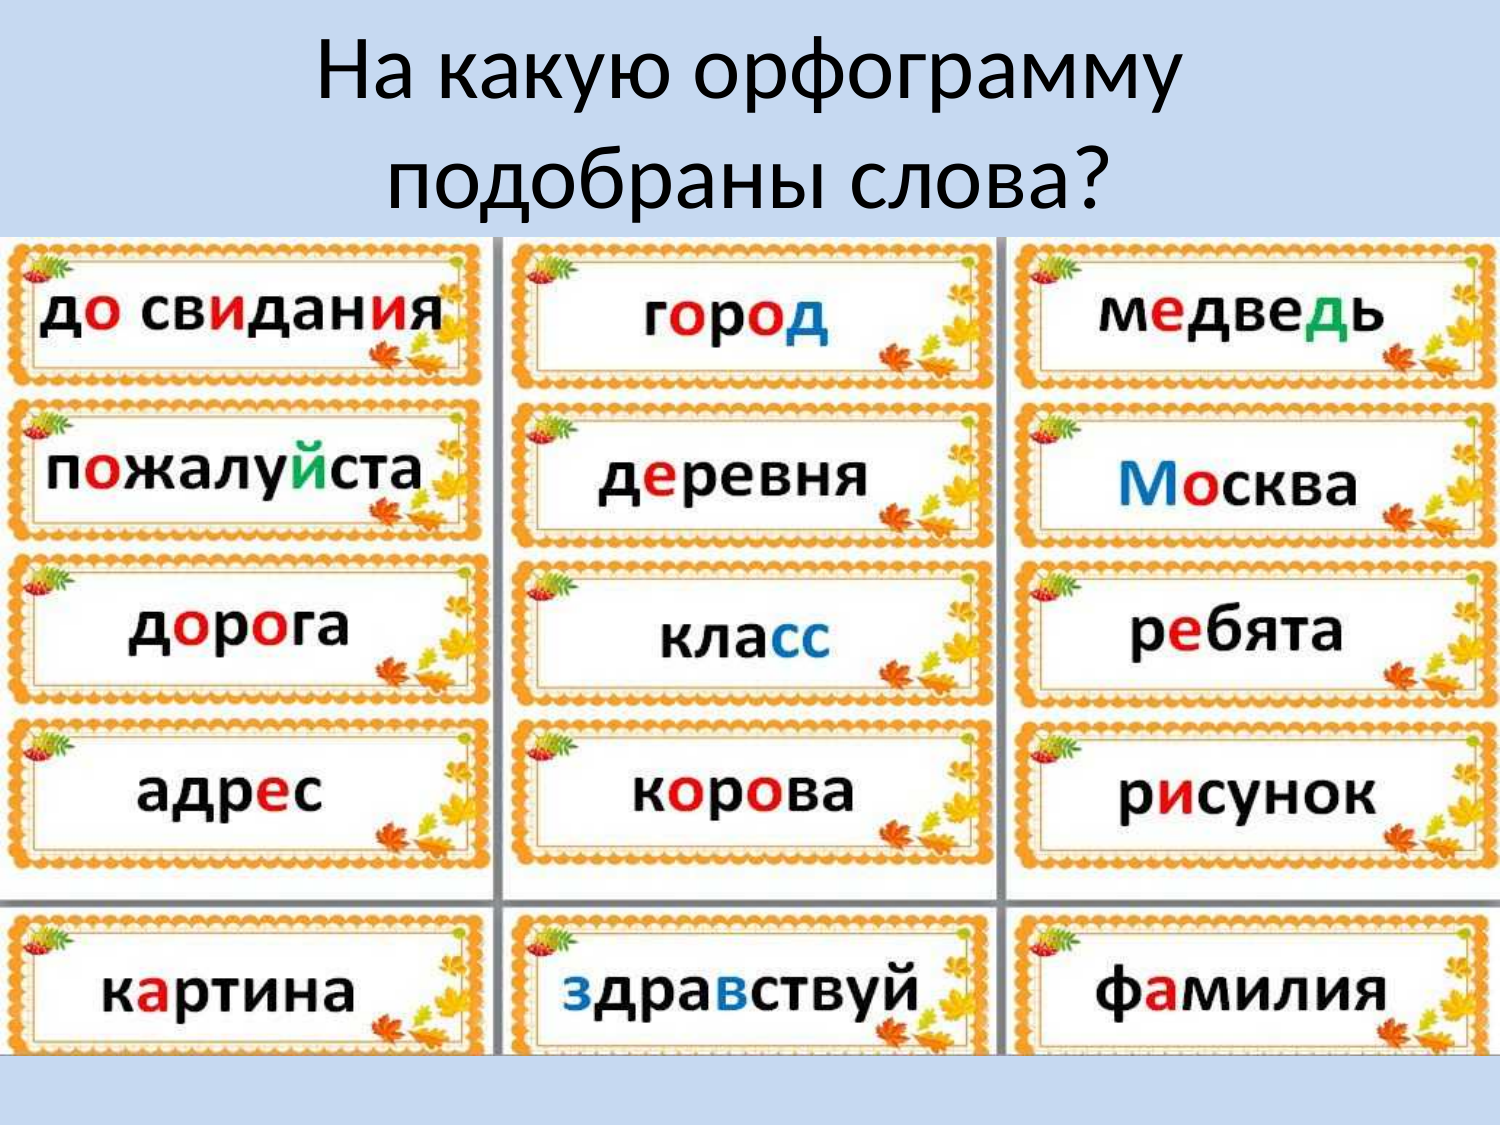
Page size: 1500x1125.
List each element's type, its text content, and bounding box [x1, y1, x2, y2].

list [0, 237, 1500, 1056]
text_box На какую орфограмму подобраны слова? [74, 0, 1425, 213]
